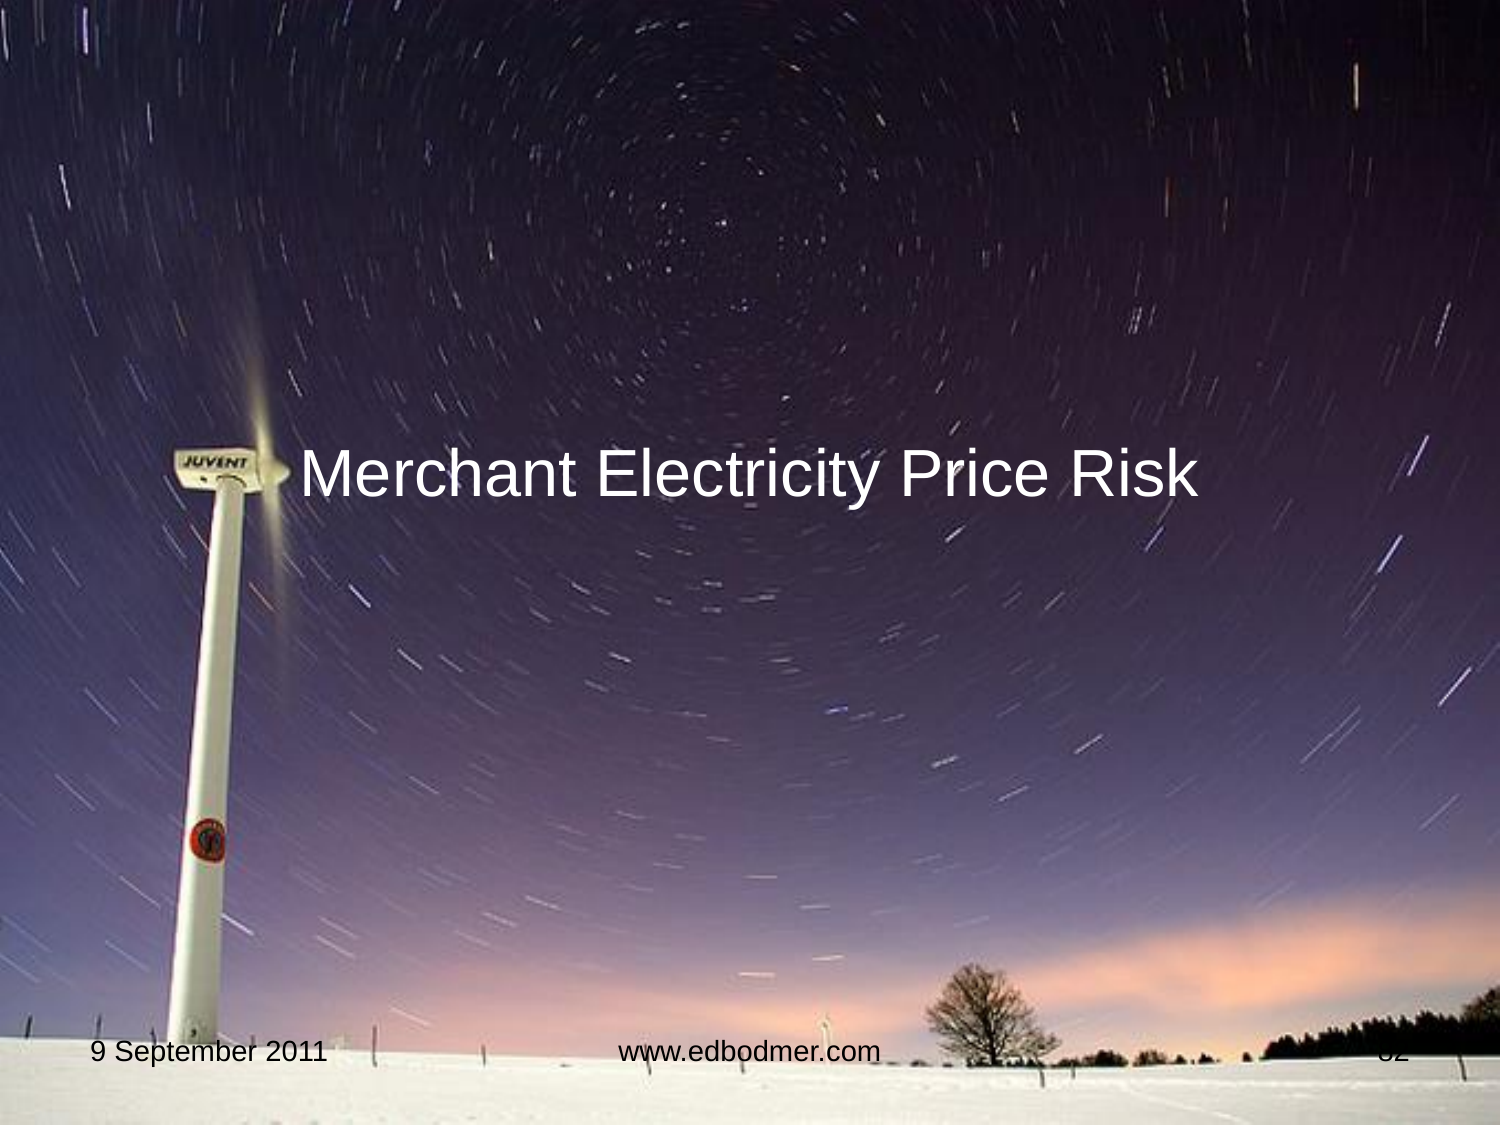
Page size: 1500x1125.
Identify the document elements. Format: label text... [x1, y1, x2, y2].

picture [0, 0, 1500, 1125]
footer www.edbodmer.com [512, 1024, 988, 1103]
slide_number 82 [1074, 1024, 1426, 1103]
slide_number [74, 1024, 426, 1103]
title Merchant Electricity Price Risk [112, 349, 1388, 591]
